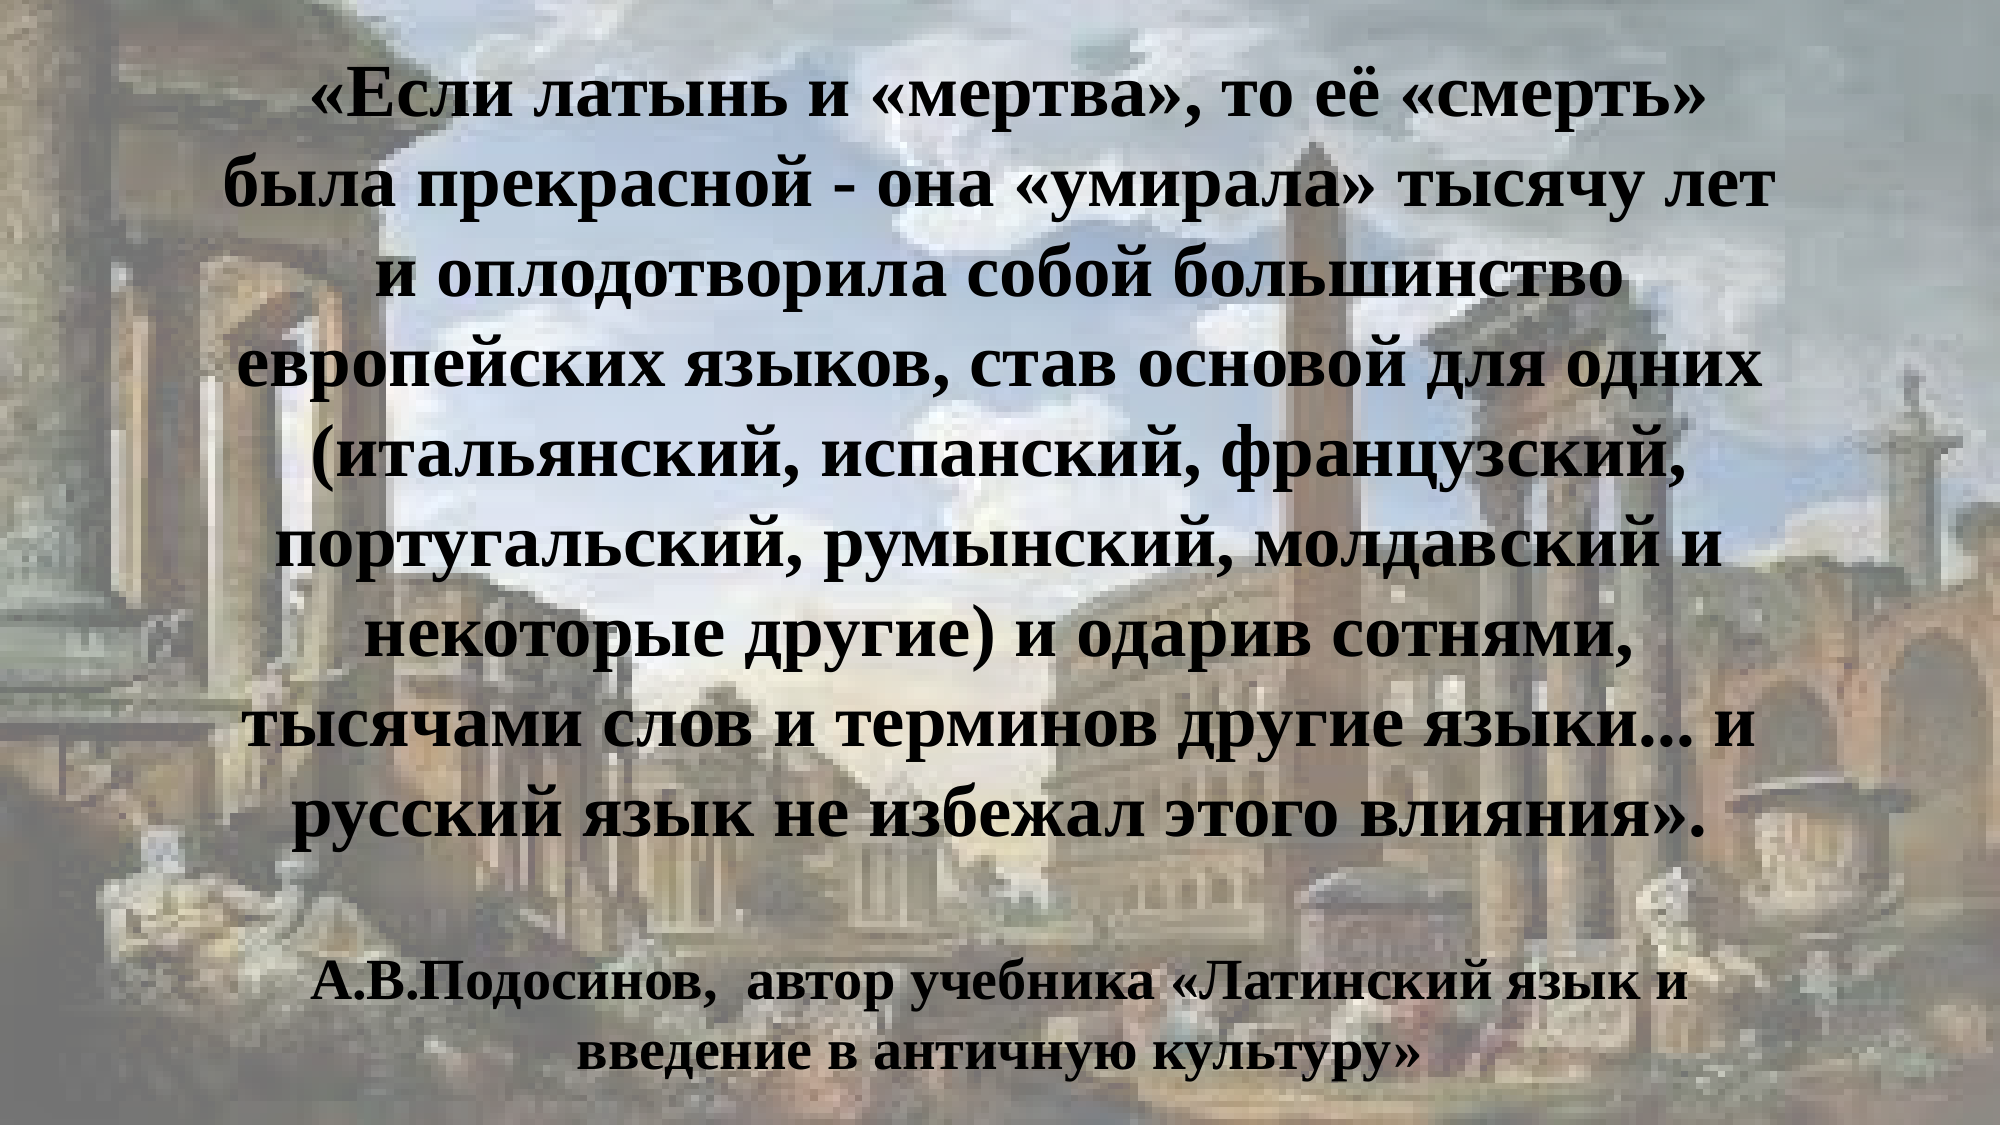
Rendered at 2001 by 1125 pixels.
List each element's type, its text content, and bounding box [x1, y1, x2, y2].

title «Если латынь и «мертва», то её «смерть» была прекрасной - она «умирала» тысячу лет и оплодотворила собой большинство европейских языков, став основой для одних (итальянский, испанский, французский, португальский, румынский, молдавский и некоторые другие) и одарив сотнями, тысячами слов и терминов другие языки... и русский язык не избежал этого влияния». А.В.Подосинов, автор учебника «Латинский язык и введение в античную культуру» [187, 35, 1813, 1088]
